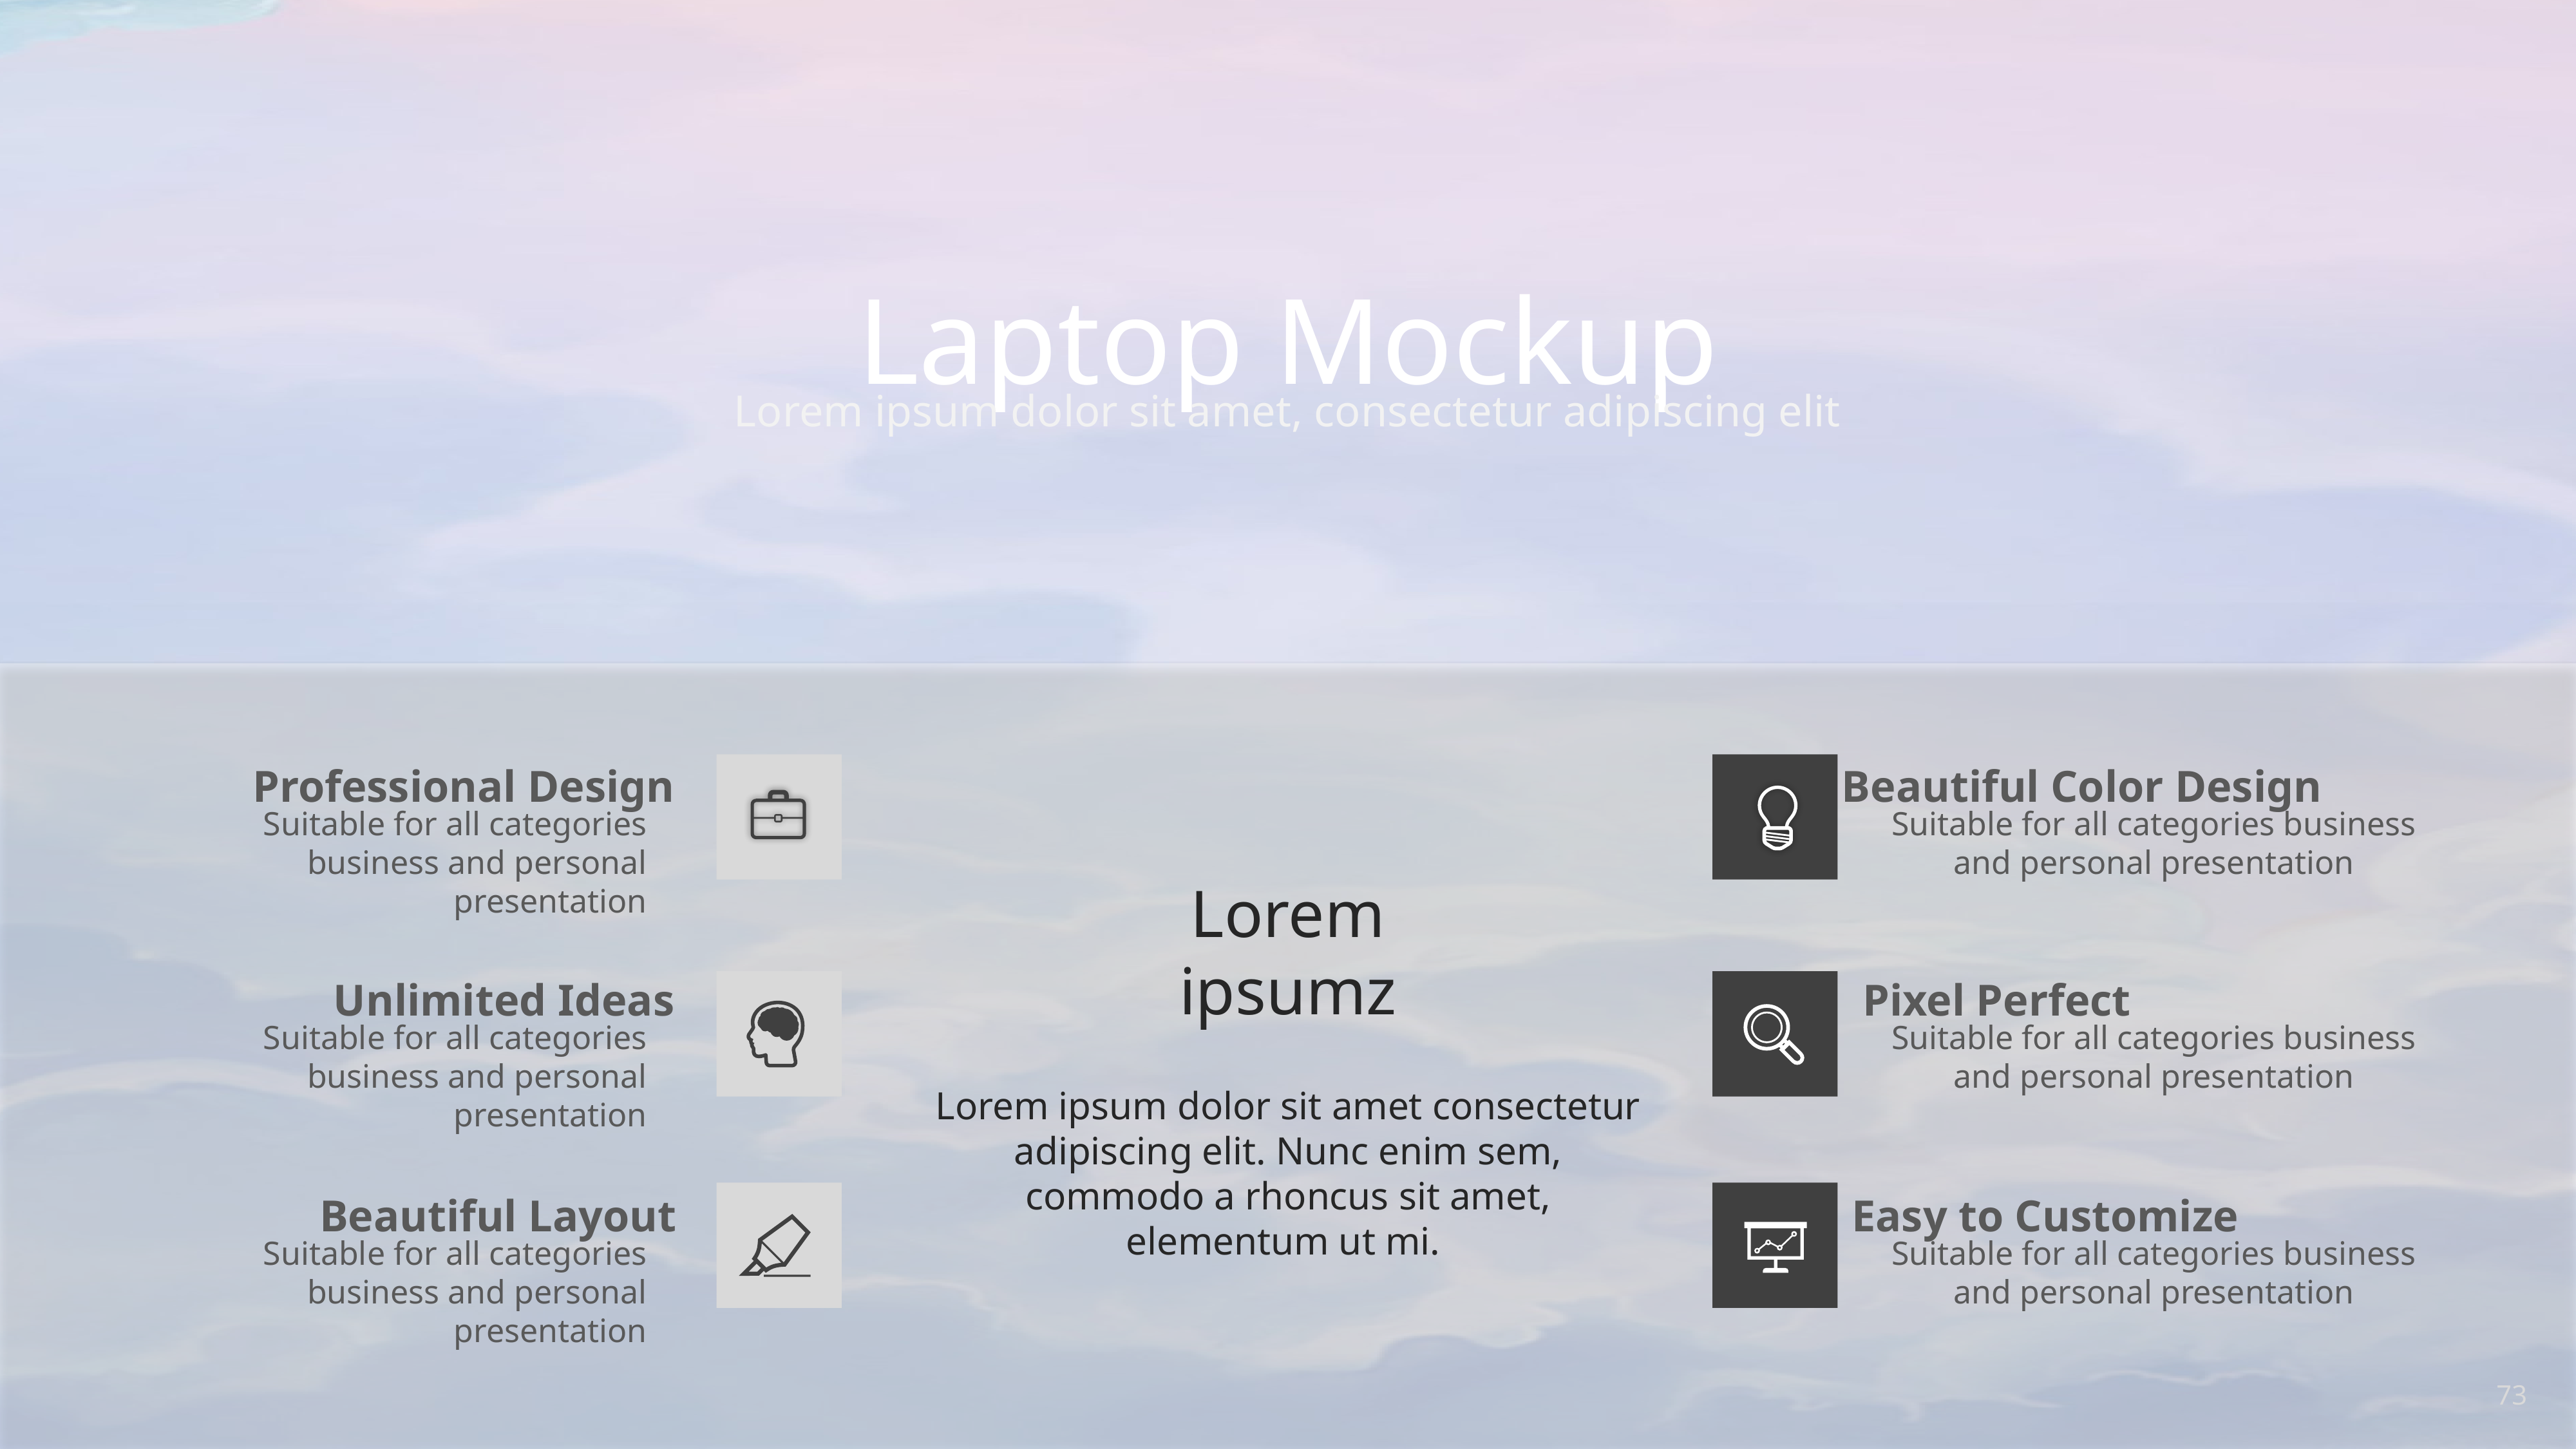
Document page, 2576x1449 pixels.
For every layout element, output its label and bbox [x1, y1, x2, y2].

text_box [1744, 1222, 1807, 1273]
text_box [746, 1000, 805, 1068]
picture [0, 0, 2576, 1449]
text_box [738, 1213, 811, 1277]
text_box [1743, 1003, 1804, 1065]
